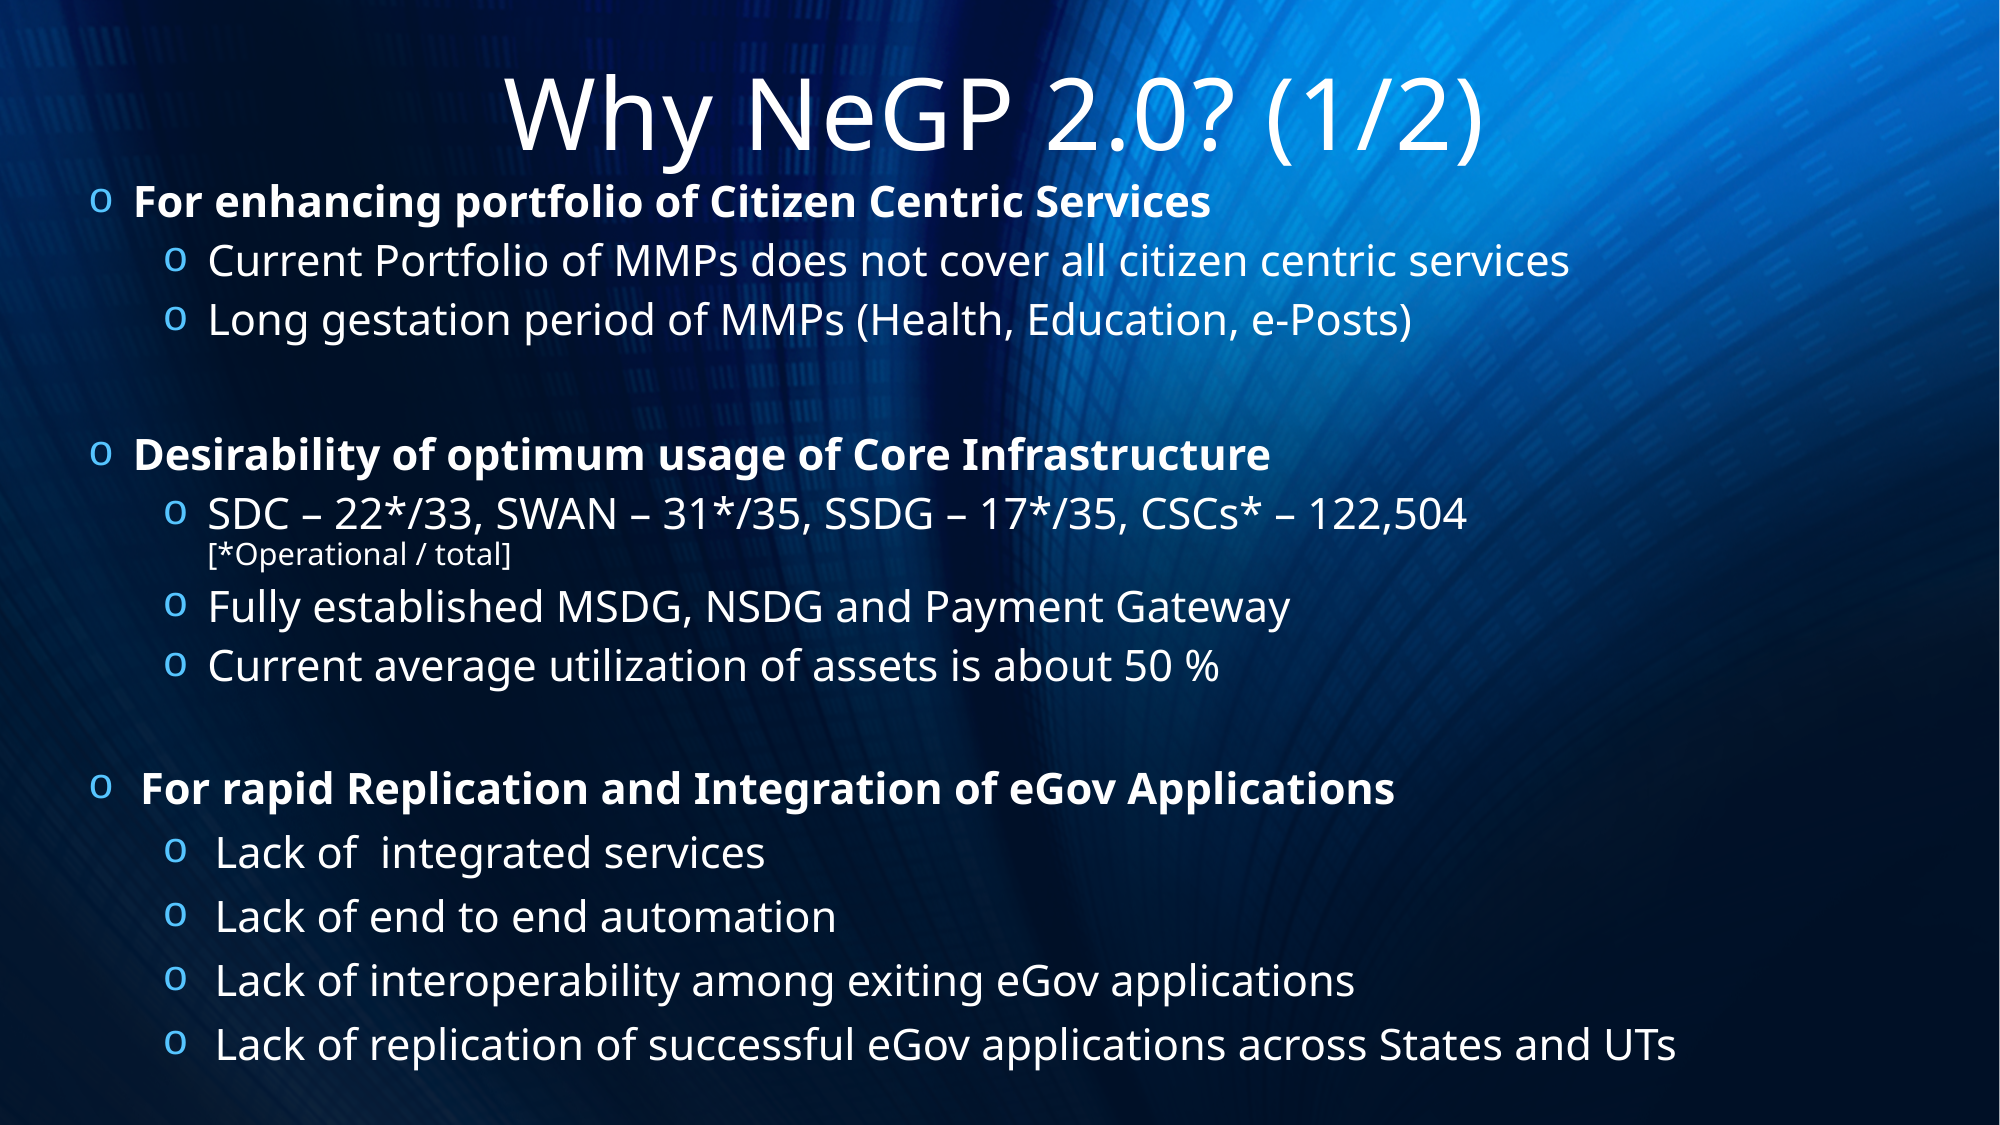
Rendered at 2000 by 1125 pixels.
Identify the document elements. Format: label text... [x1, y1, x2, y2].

picture [0, 0, 2000, 1125]
list For enhancing portfolio of Citizen Centric Services Current Portfolio of MMPs does not cover all citizen centric services Long gestation period of MMPs (Health, Education, e-Posts) Desirability of optimum usage of Core Infrastructure SDC – 22*/33, SWAN – 31*/35, SSDG – 17*/35, CSCs* – 122,504 [*Operational / total] Fully established MSDG, NSDG and Payment Gateway Current average utilization of assets is about 50 % For rapid Replication and Integration of eGov Applications Lack of integrated services Lack of end to end automation Lack of interoperability among exiting eGov applications Lack of replication of successful eGov applications across States and UTs [72, 172, 1922, 1083]
title Why NeGP 2.0? (1/2) [282, 35, 1709, 172]
